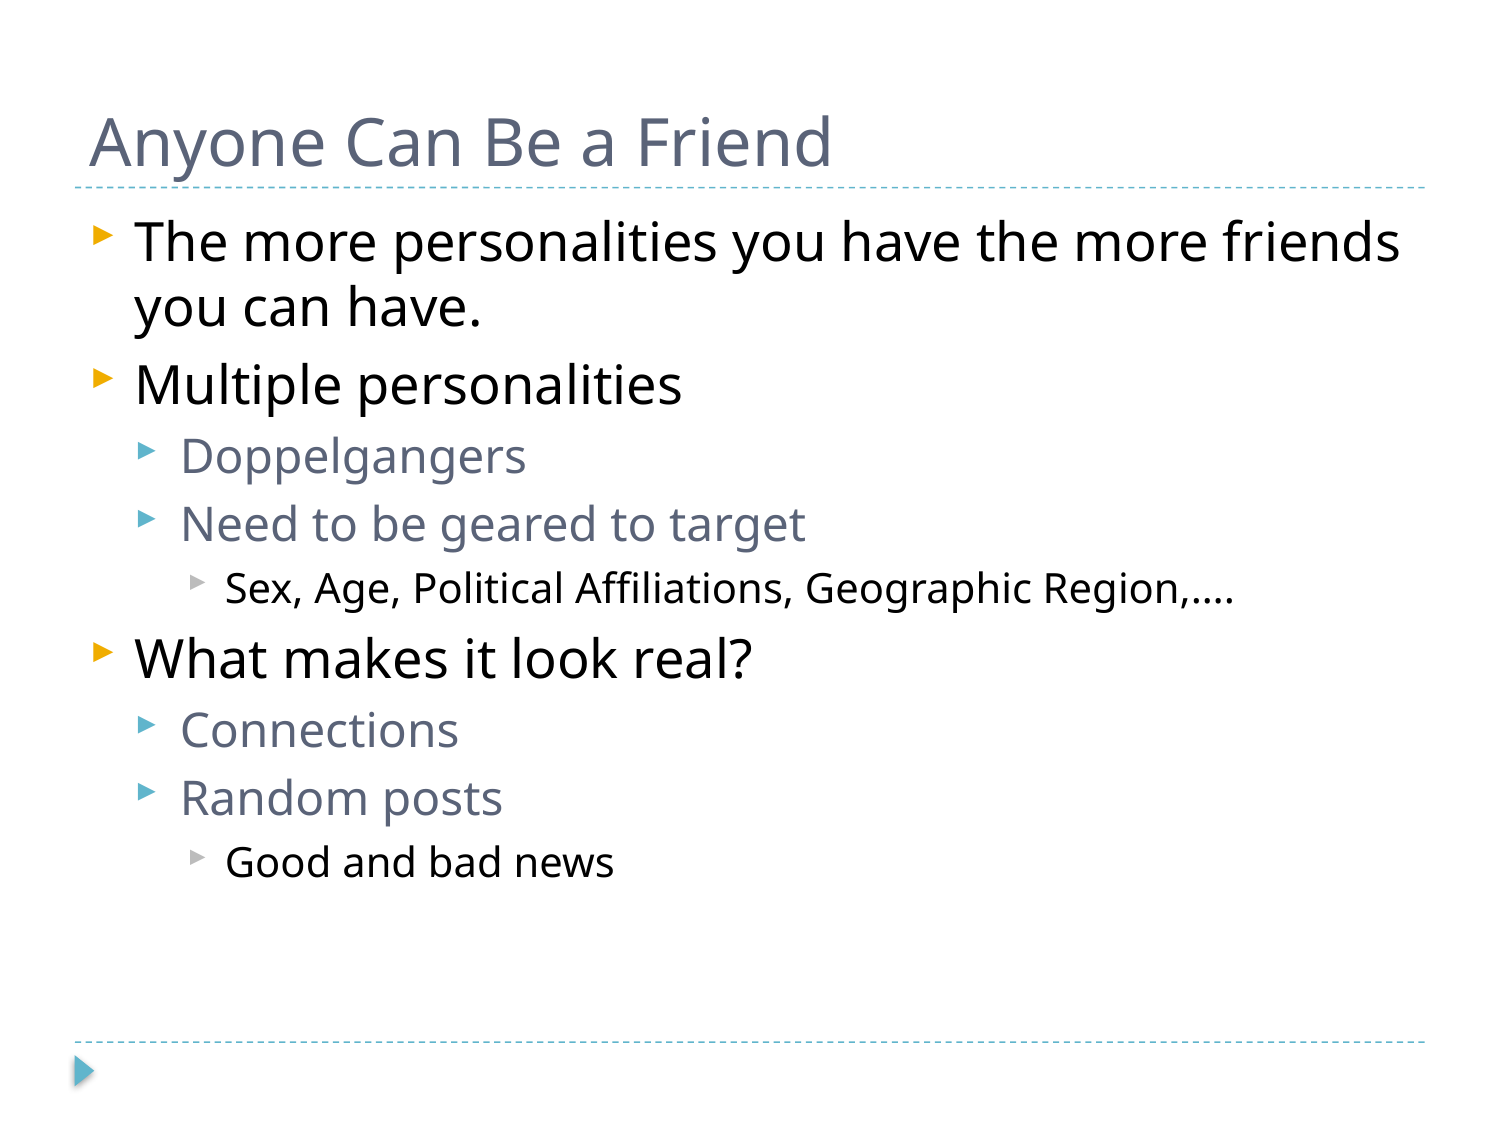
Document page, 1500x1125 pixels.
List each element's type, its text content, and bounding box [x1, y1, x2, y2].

list The more personalities you have the more friends you can have. Multiple personalities Doppelgangers Need to be geared to target Sex, Age, Political Affiliations, Geographic Region,…. What makes it look real? Connections Random posts Good and bad news [75, 200, 1425, 1010]
title Anyone Can Be a Friend [75, 24, 1425, 188]
